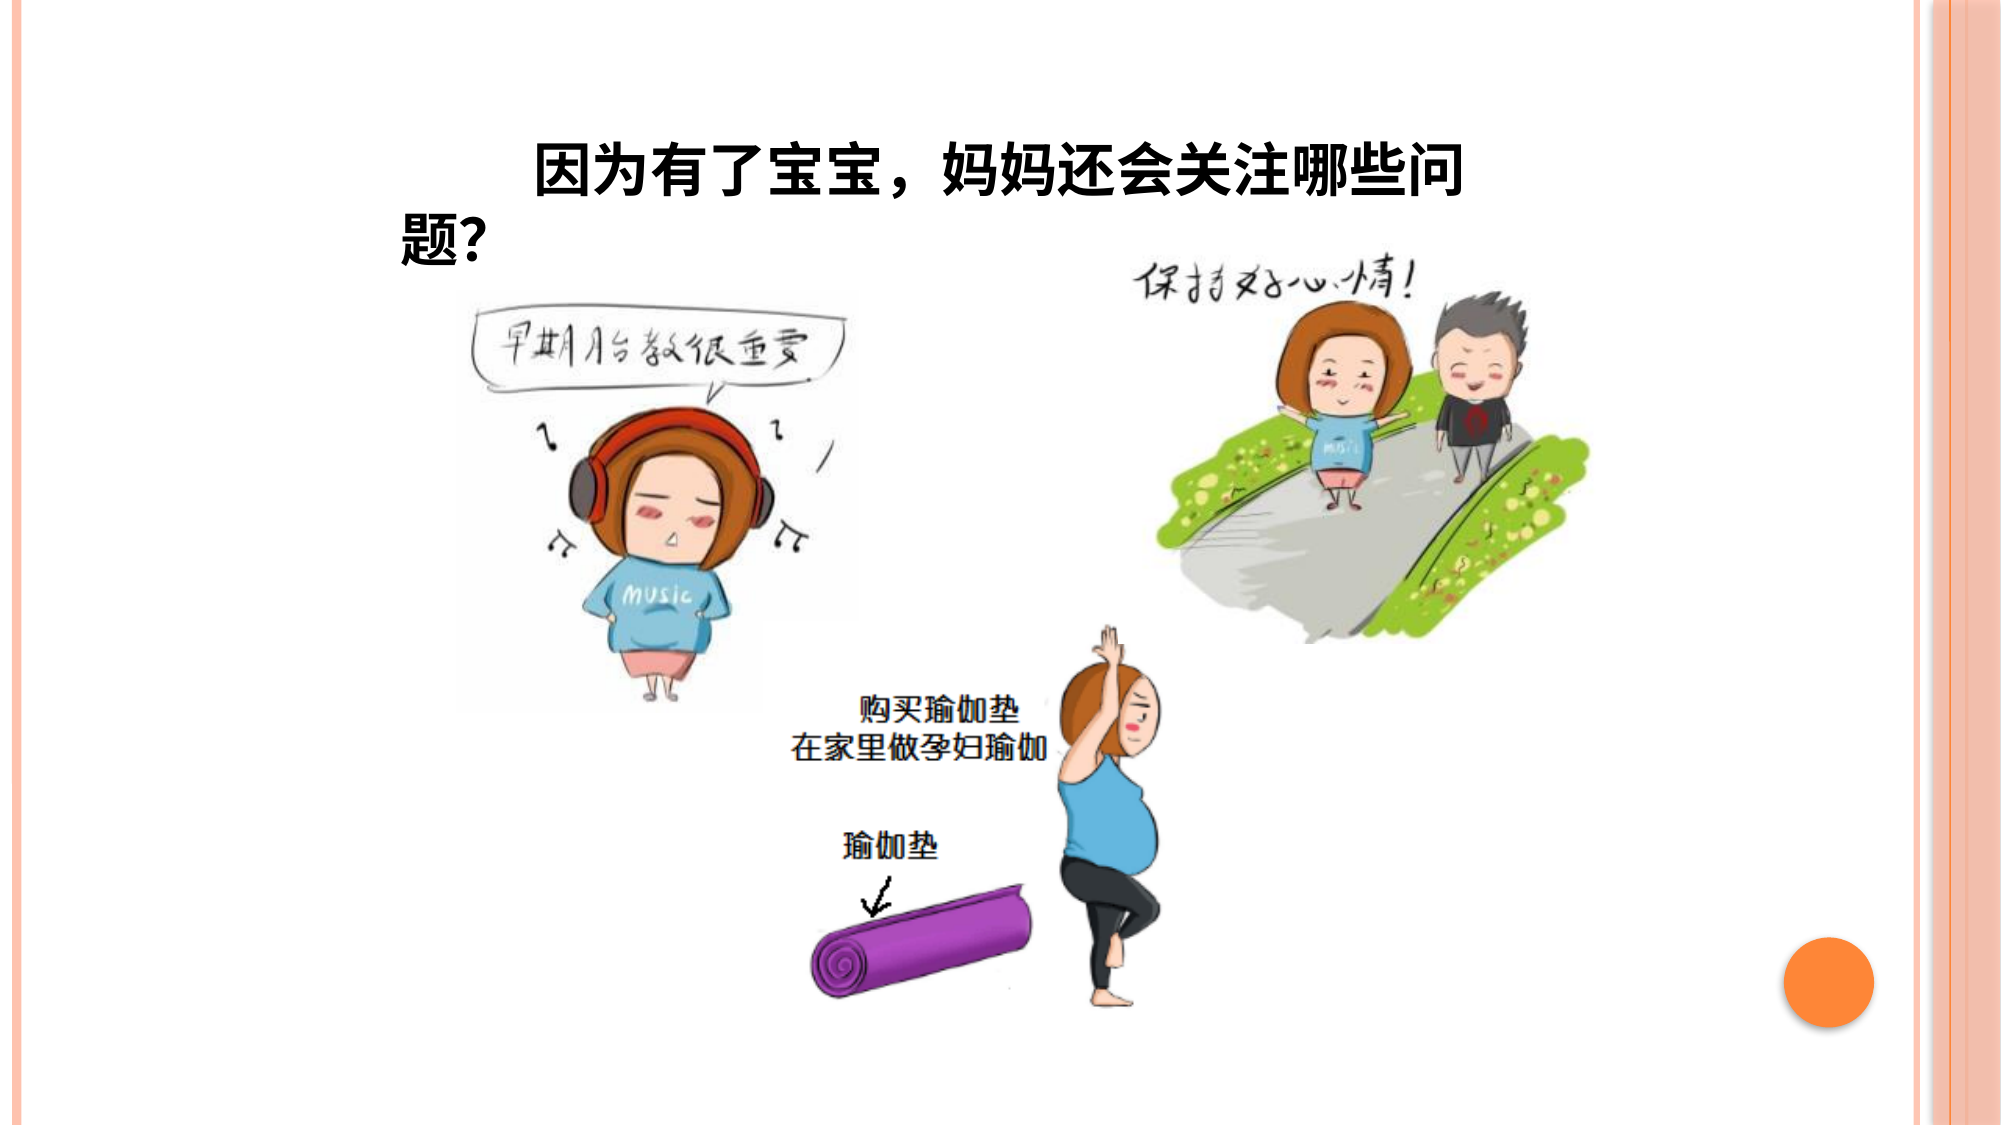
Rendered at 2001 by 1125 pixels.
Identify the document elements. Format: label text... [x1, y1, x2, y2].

picture [455, 242, 1606, 1024]
text_box 因为有了宝宝，妈妈还会关注哪些问题？ [385, 125, 1532, 281]
